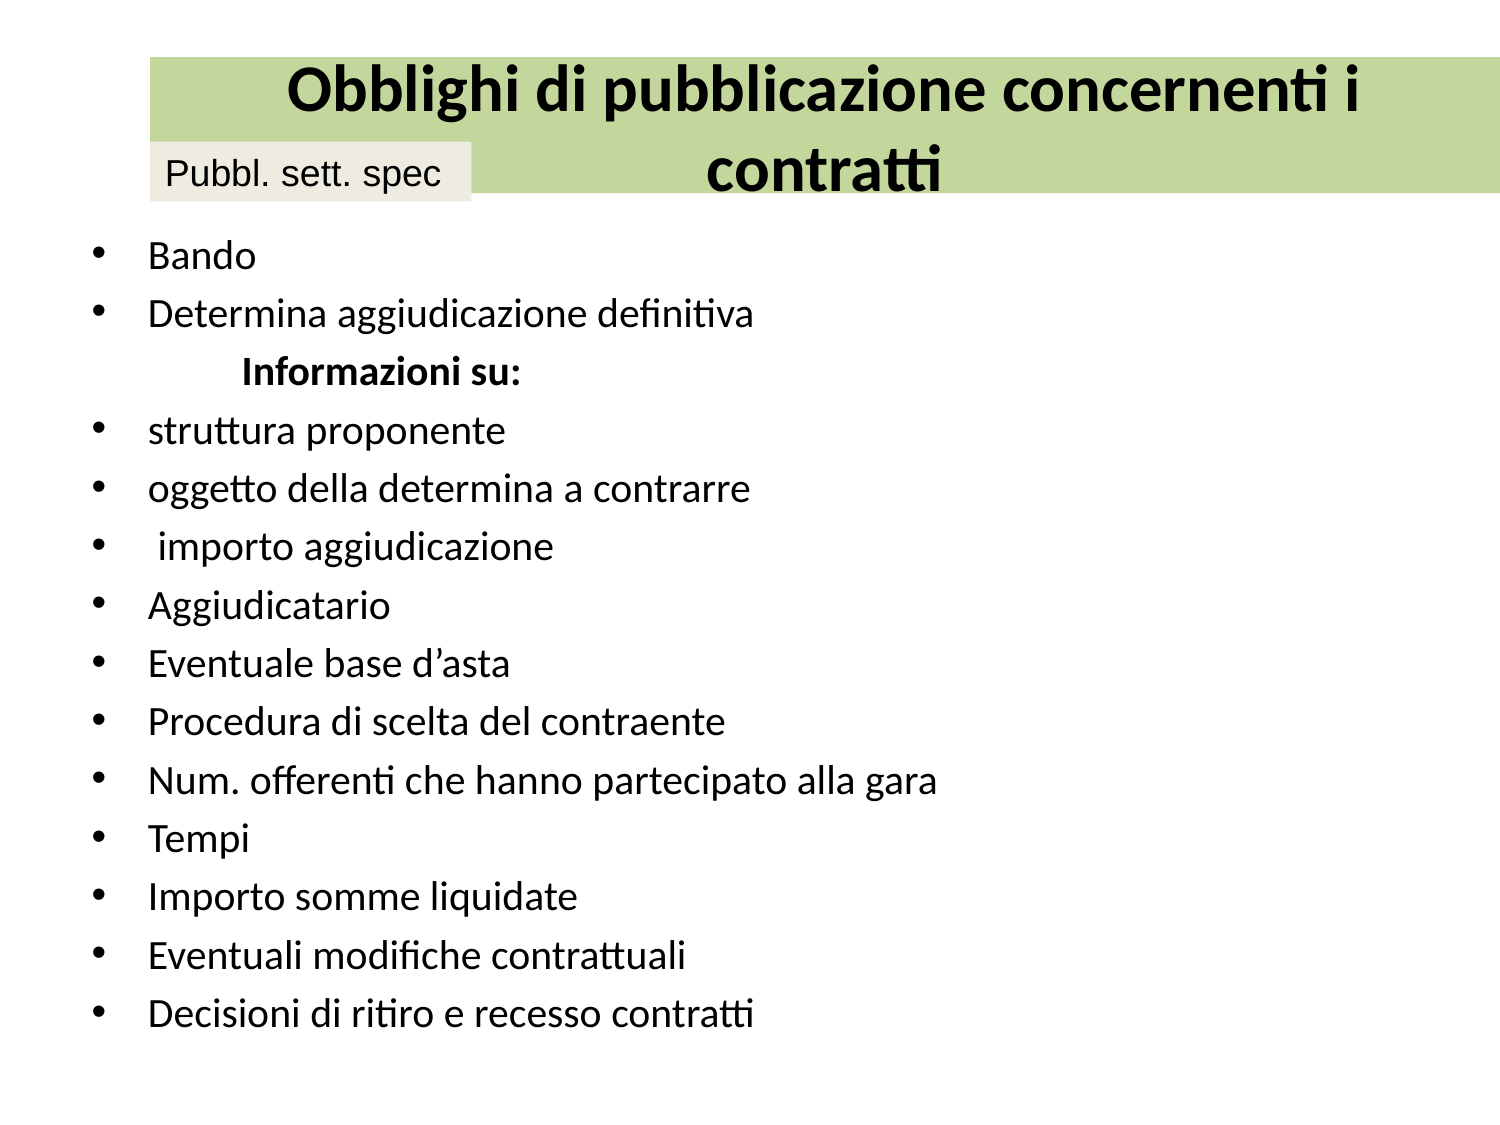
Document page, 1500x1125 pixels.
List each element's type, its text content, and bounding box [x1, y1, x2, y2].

list Bando Determina aggiudicazione definitiva Informazioni su: struttura proponente oggetto della determina a contrarre importo aggiudicazione Aggiudicatario Eventuale base d’asta Procedura di scelta del contraente Num. offerenti che hanno partecipato alla gara Tempi Importo somme liquidate Eventuali modifiche contrattuali Decisioni di ritiro e recesso contratti [76, 219, 1427, 963]
text_box Pubbl. sett. spec [149, 141, 472, 202]
title Obblighi di pubblicazione concernenti i contratti [149, 56, 1500, 194]
